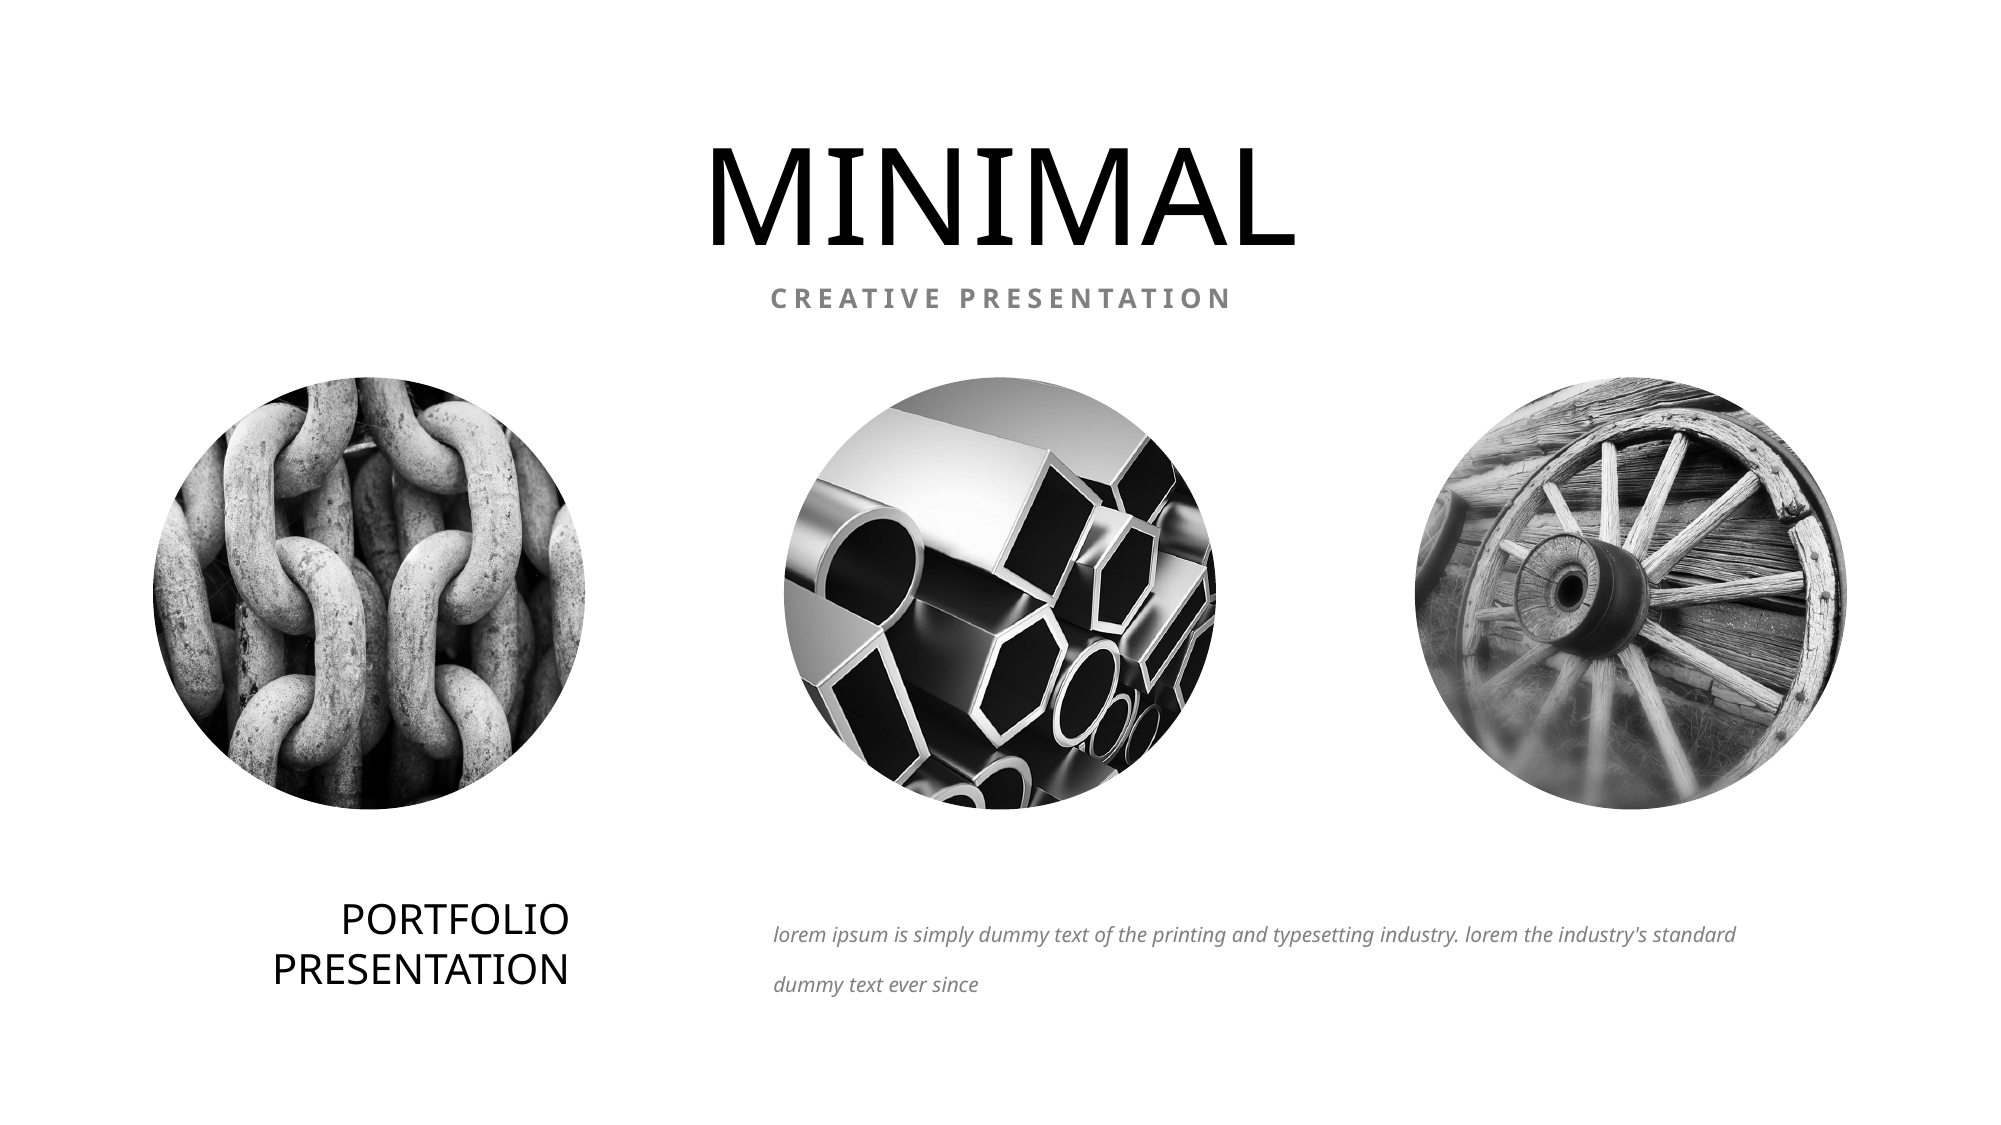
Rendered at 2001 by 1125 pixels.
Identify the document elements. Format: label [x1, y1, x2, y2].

picture [152, 377, 586, 810]
text_box [595, 102, 1405, 323]
picture [783, 377, 1217, 810]
text_box [237, 885, 1763, 1002]
picture [1414, 377, 1847, 810]
